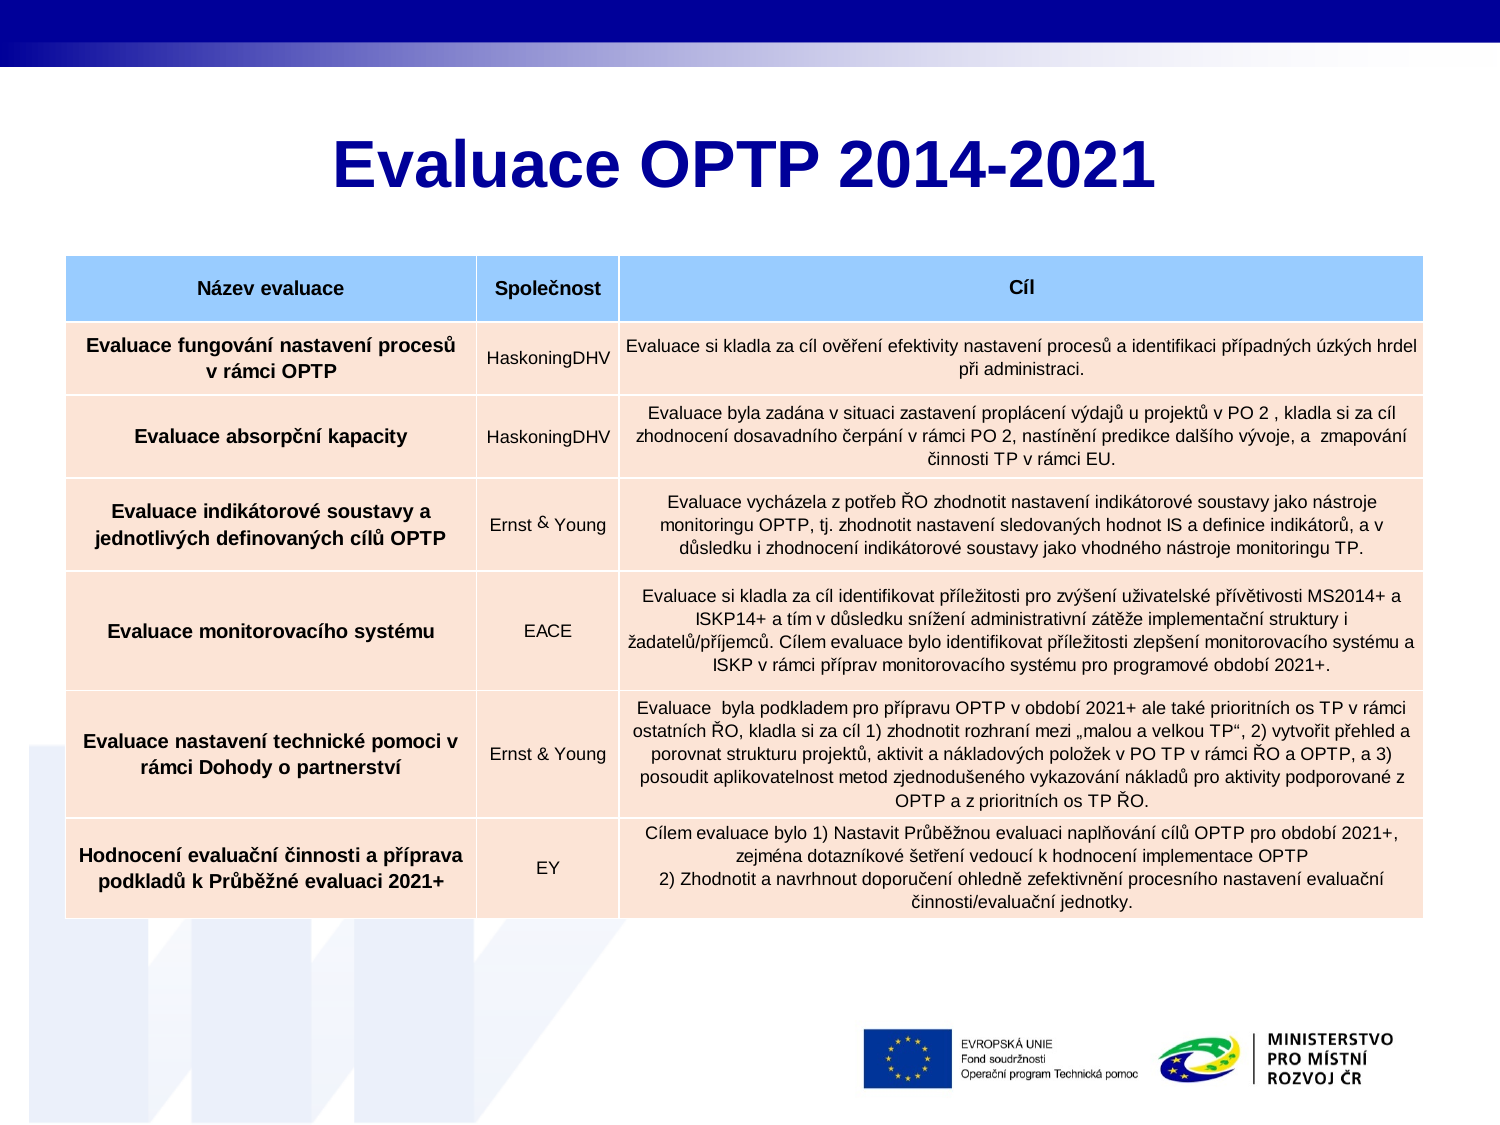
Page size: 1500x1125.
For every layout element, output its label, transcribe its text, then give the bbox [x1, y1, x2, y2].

picture [29, 302, 1412, 1125]
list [64, 255, 1426, 920]
title Evaluace OPTP 2014-2021 [64, 113, 1425, 197]
